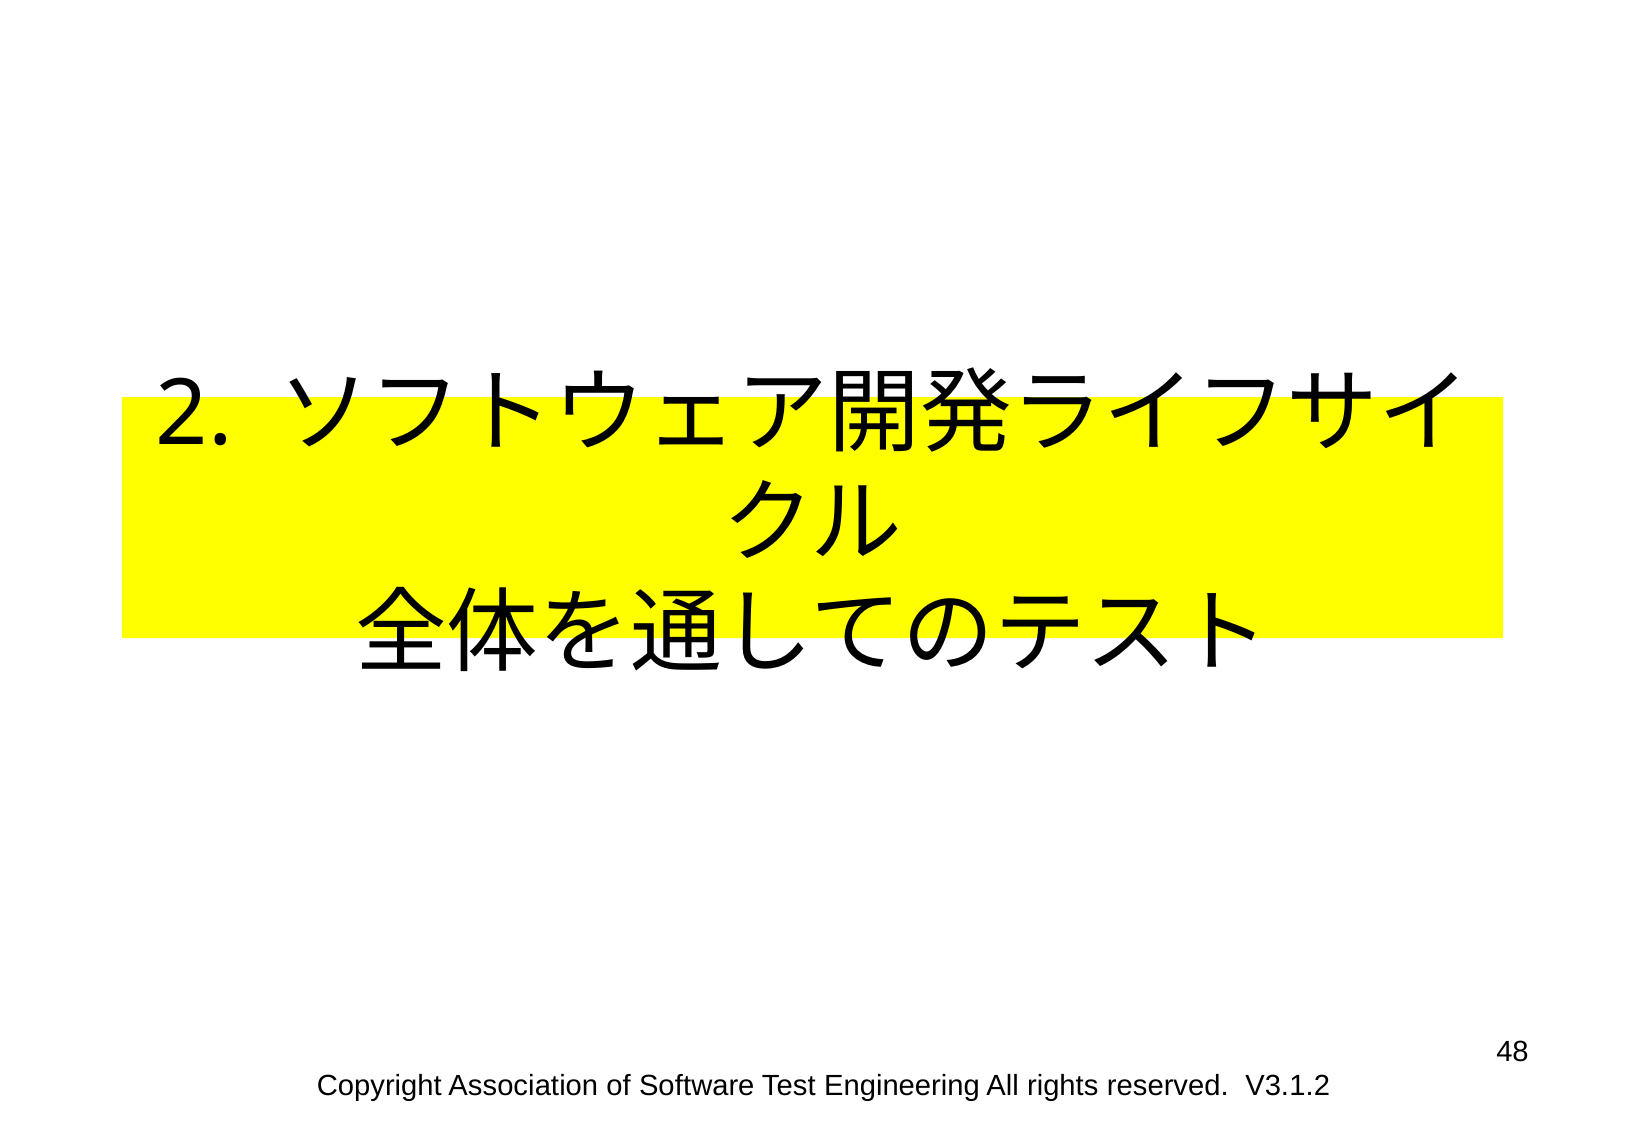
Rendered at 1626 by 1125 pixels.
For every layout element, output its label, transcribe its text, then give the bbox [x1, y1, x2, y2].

slide_number 48 [1164, 1024, 1544, 1103]
text_box 2. ソフトウェア開発ライフサイクル 全体を通してのテスト [121, 397, 1504, 639]
footer Copyright Association of Software Test Engineering All rights reserved. V3.1.2 [233, 1058, 1164, 1103]
